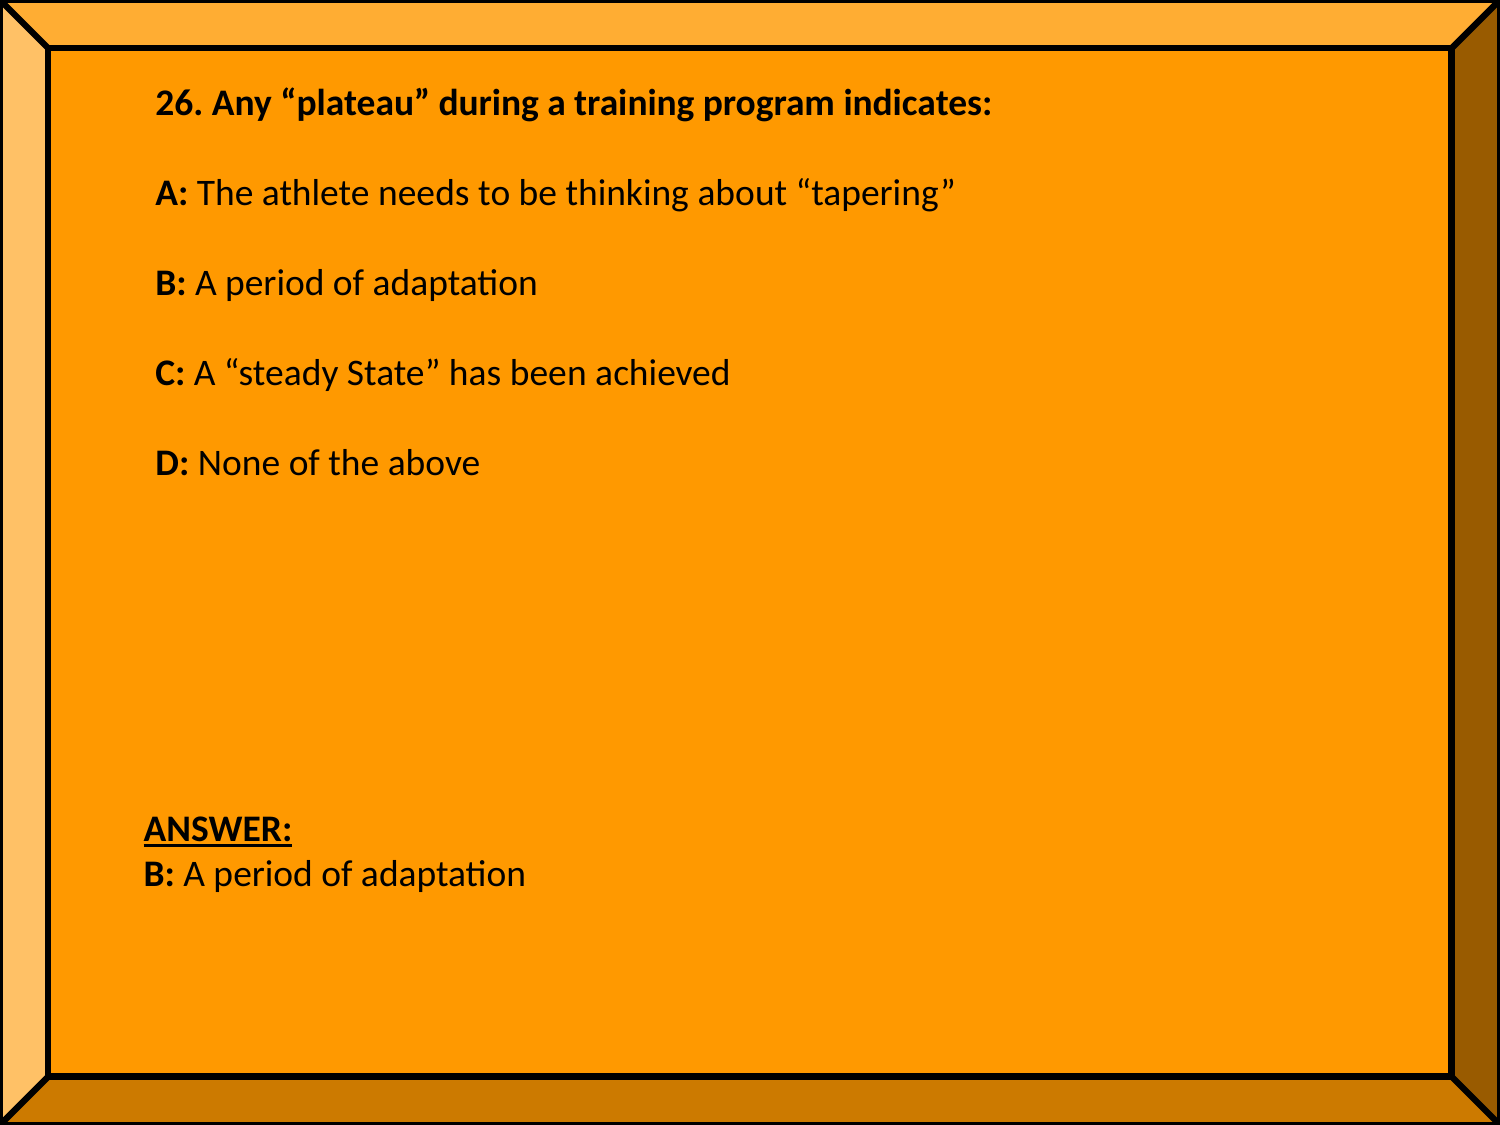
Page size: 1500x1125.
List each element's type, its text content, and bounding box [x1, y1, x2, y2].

text_box ANSWER: B: A period of adaptation [128, 796, 1383, 947]
text_box 26. Any “plateau” during a training program indicates: A: The athlete needs to be thinking about “tapering” B: A period of adaptation C: A “steady State” has been achieved D: None of the above [140, 70, 1371, 535]
